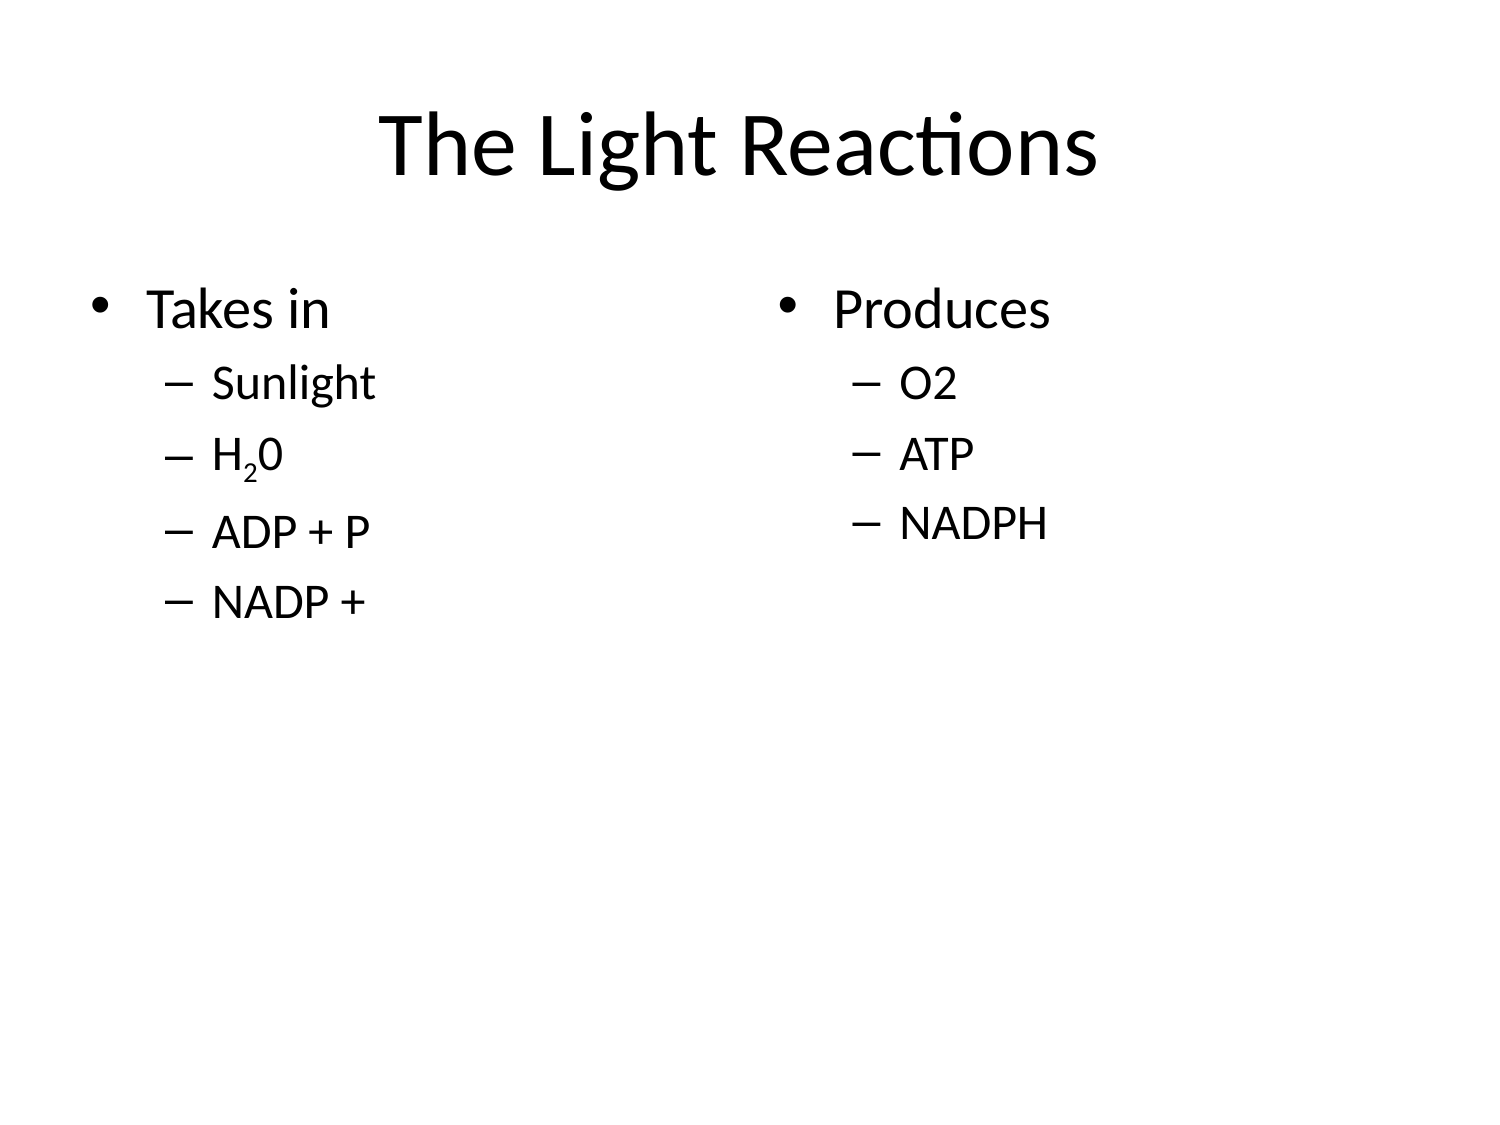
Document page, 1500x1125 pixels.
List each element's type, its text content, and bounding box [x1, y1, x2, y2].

list Produces O2 ATP NADPH [762, 262, 1425, 1005]
list Takes in Sunlight H20 ADP + P NADP + [75, 262, 738, 1005]
title The Light Reactions [75, 45, 1425, 233]
